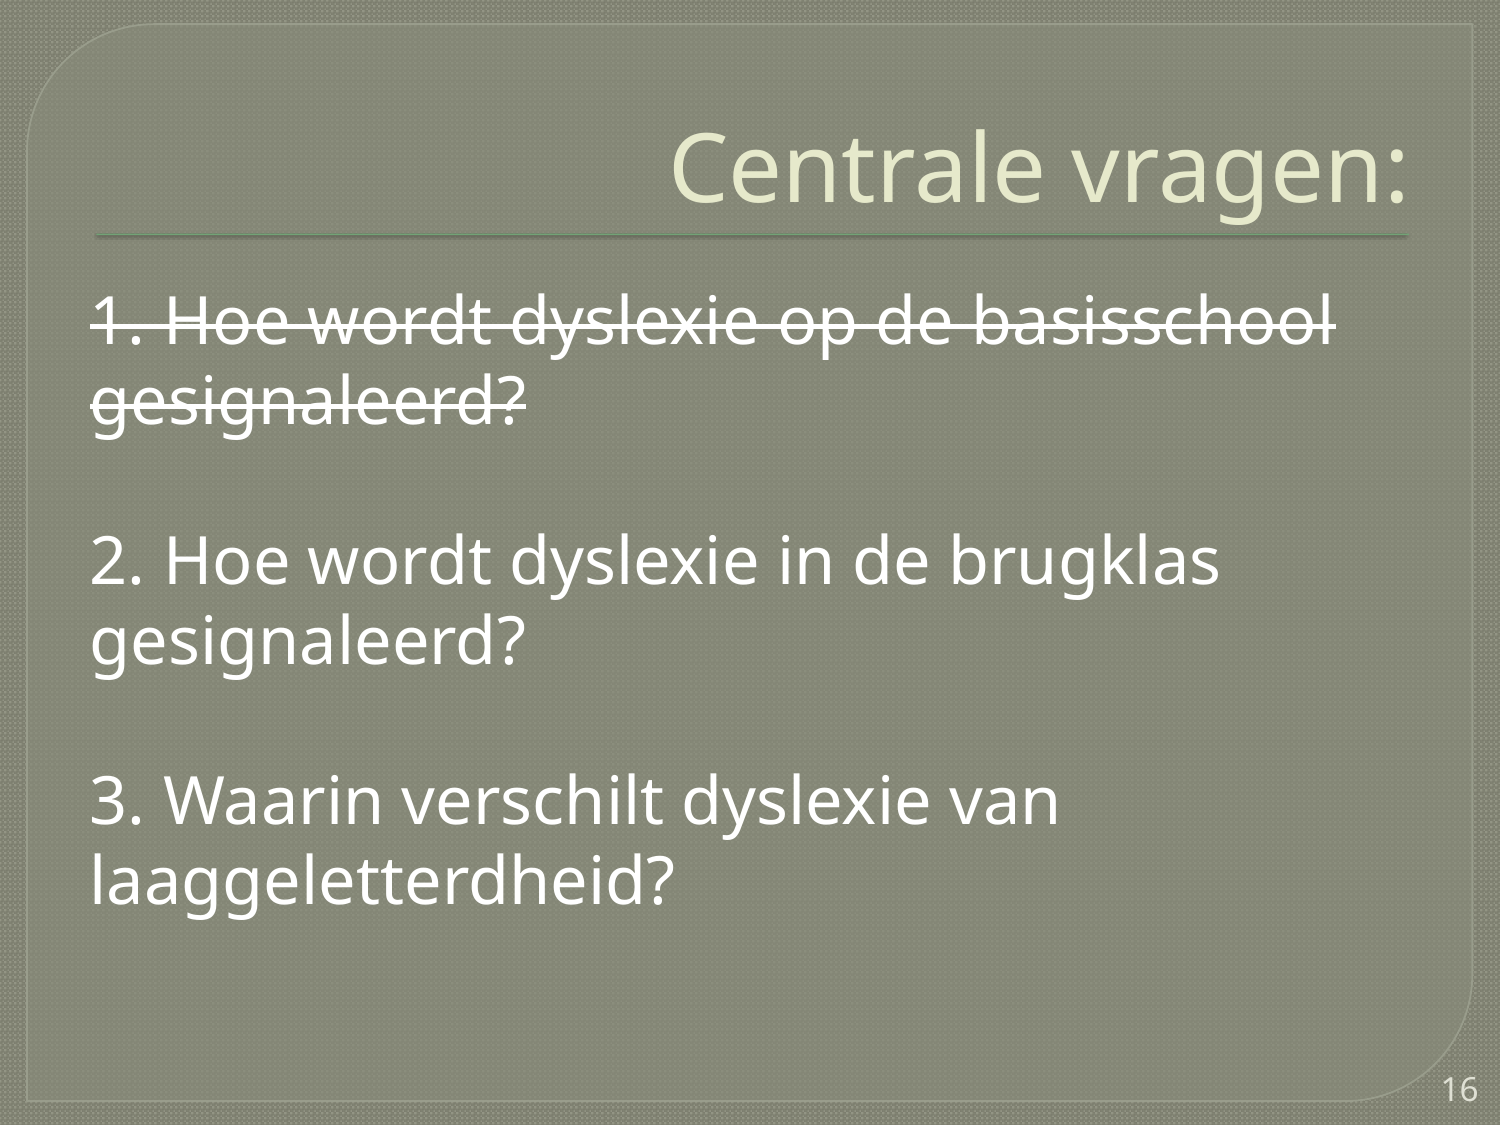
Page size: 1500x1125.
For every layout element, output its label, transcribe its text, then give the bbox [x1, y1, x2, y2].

title Centrale vragen: [75, 41, 1425, 230]
slide_number 16 [1417, 1068, 1494, 1114]
list 1. Hoe wordt dyslexie op de basisschool gesignaleerd? 2. Hoe wordt dyslexie in de brugklas gesignaleerd? 3. Waarin verschilt dyslexie van laaggeletterdheid? [75, 270, 1425, 1013]
